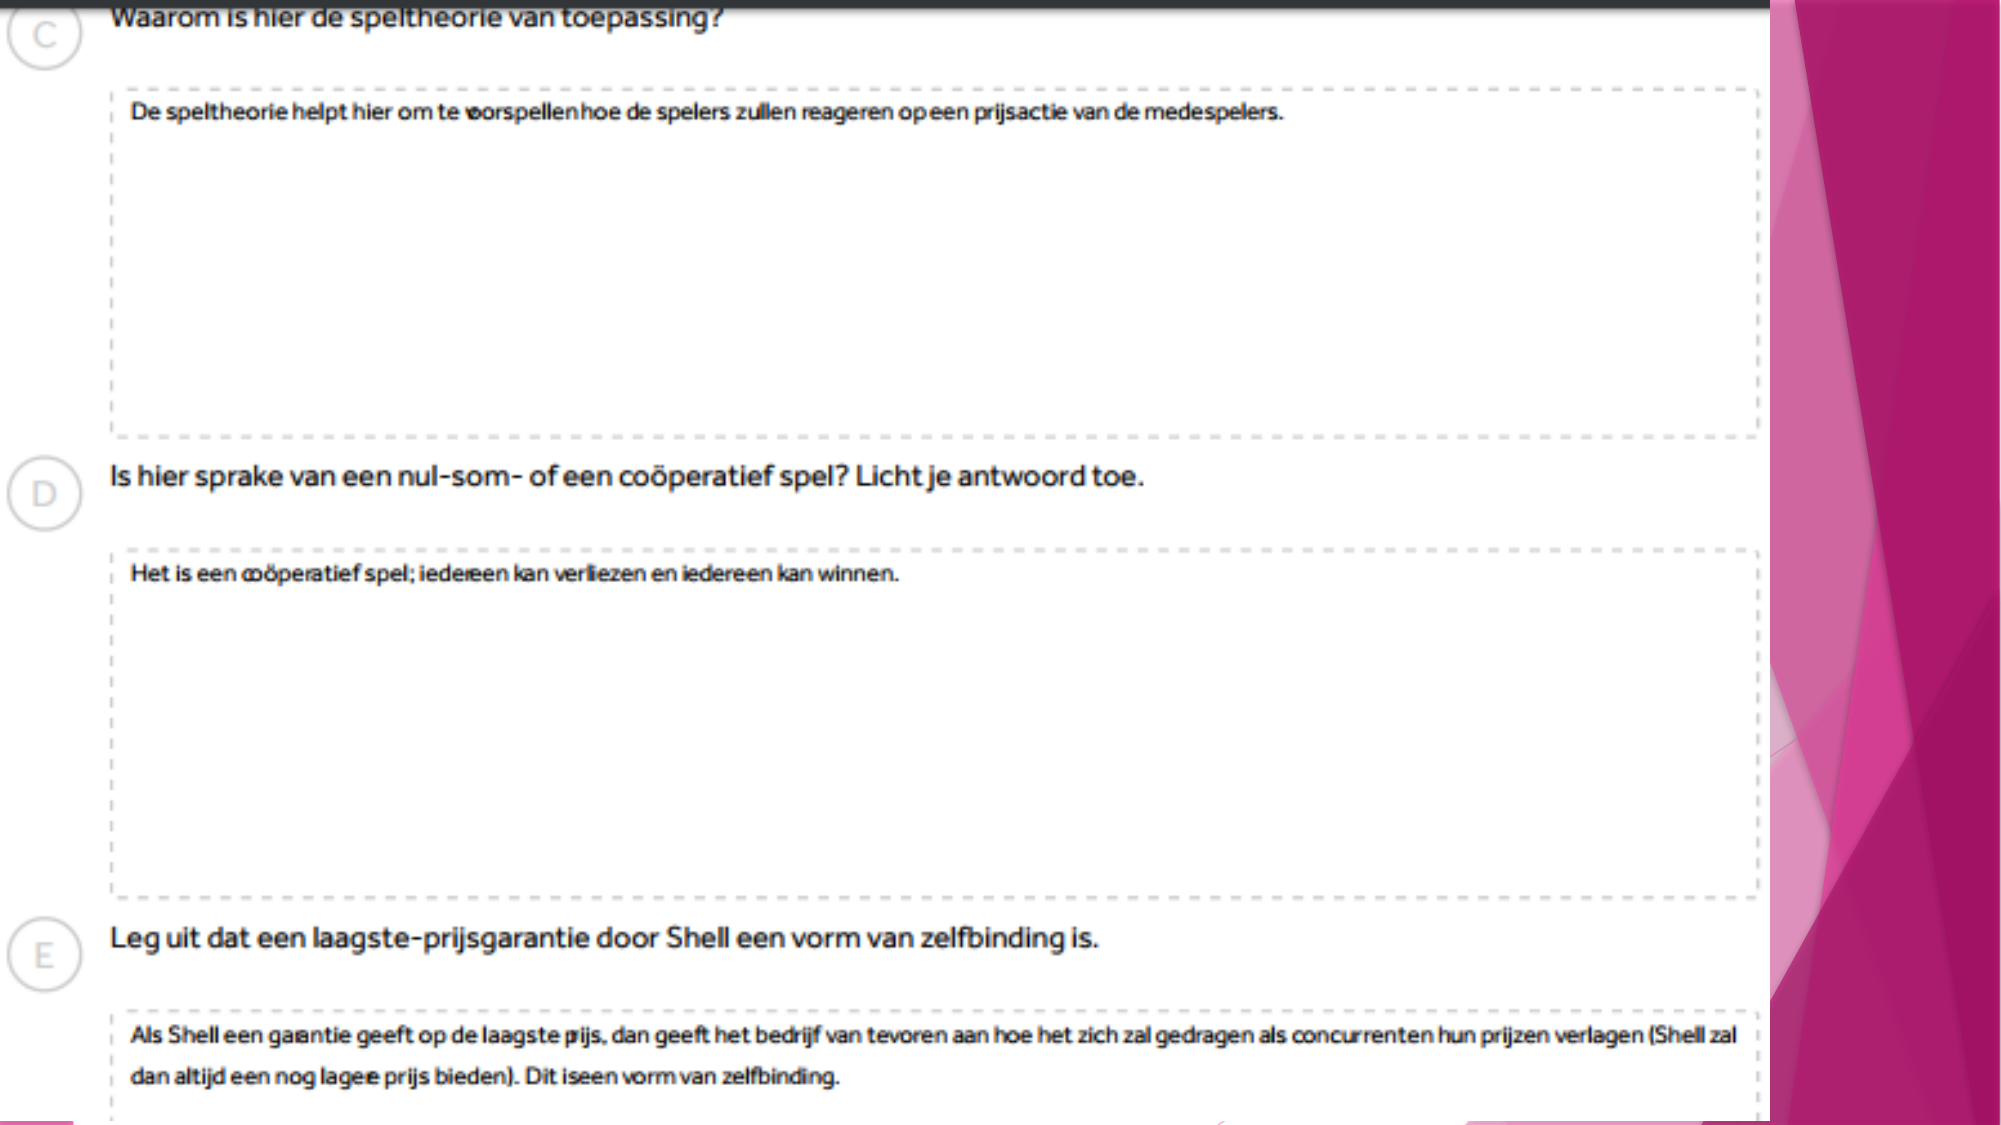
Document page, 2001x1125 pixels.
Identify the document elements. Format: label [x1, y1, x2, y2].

picture [0, 0, 1771, 1122]
